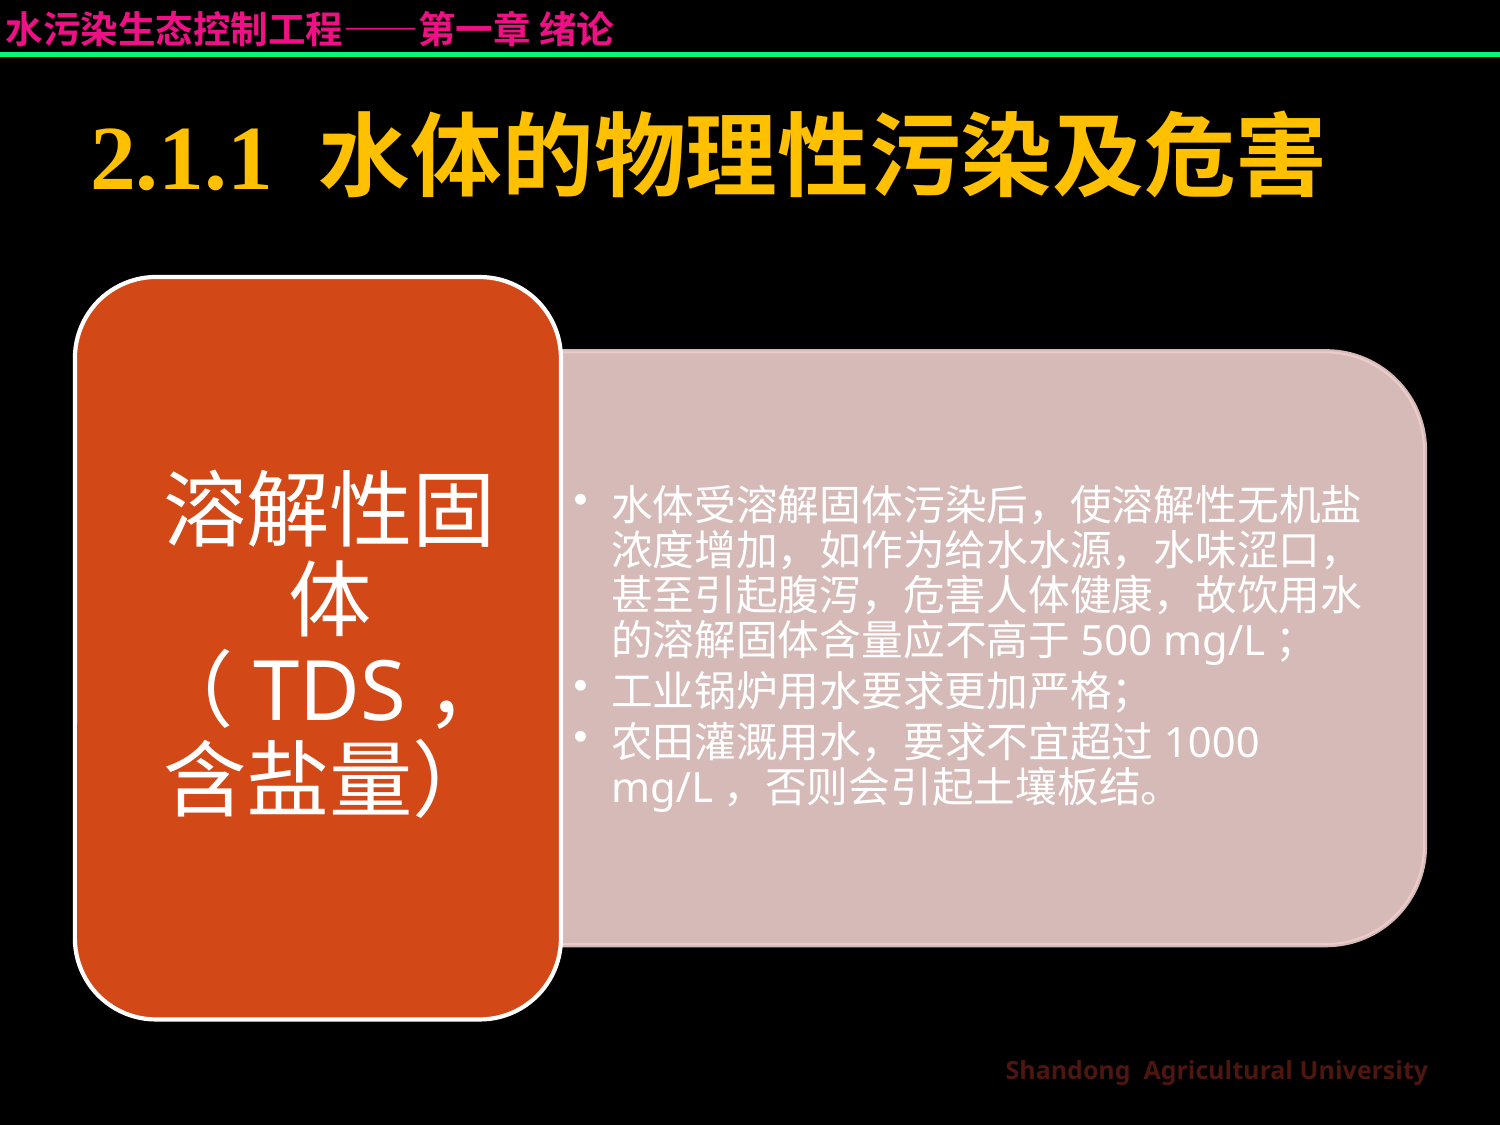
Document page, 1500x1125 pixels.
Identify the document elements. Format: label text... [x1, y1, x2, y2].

title 2.1.1 水体的物理性污染及危害 [75, 59, 1425, 248]
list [74, 276, 1426, 1020]
